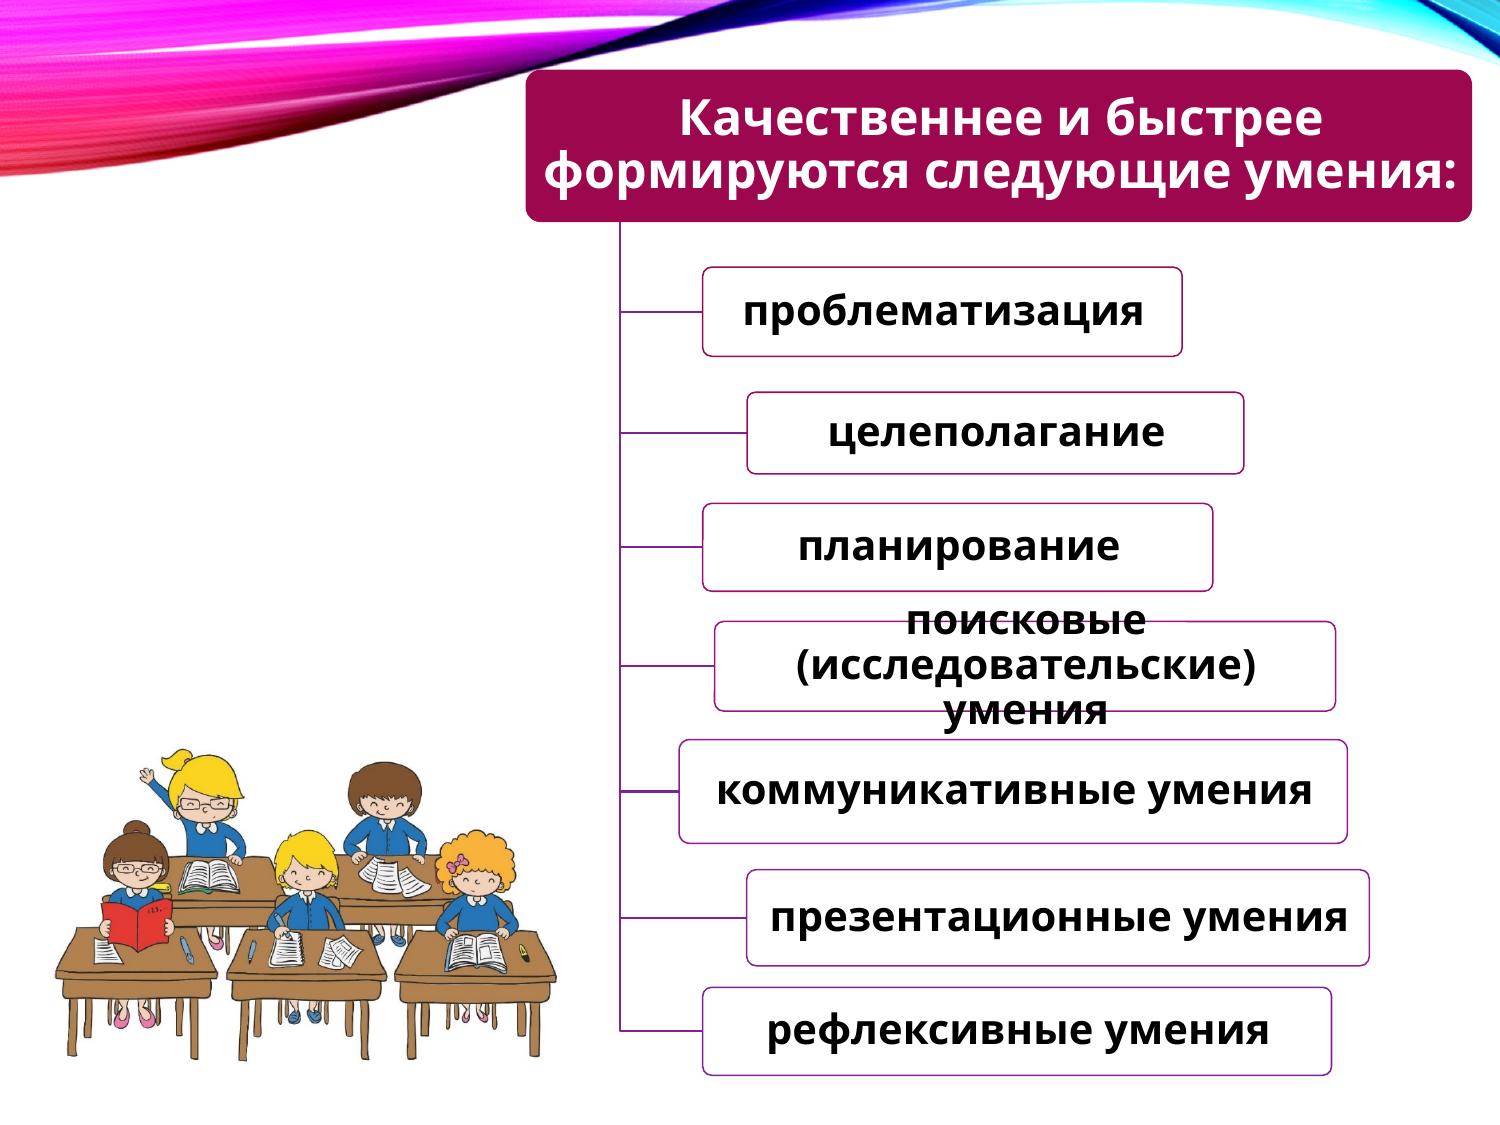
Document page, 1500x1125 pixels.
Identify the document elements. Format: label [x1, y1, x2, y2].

picture [0, 0, 1500, 178]
picture [41, 727, 561, 1071]
list [501, 49, 1500, 1121]
